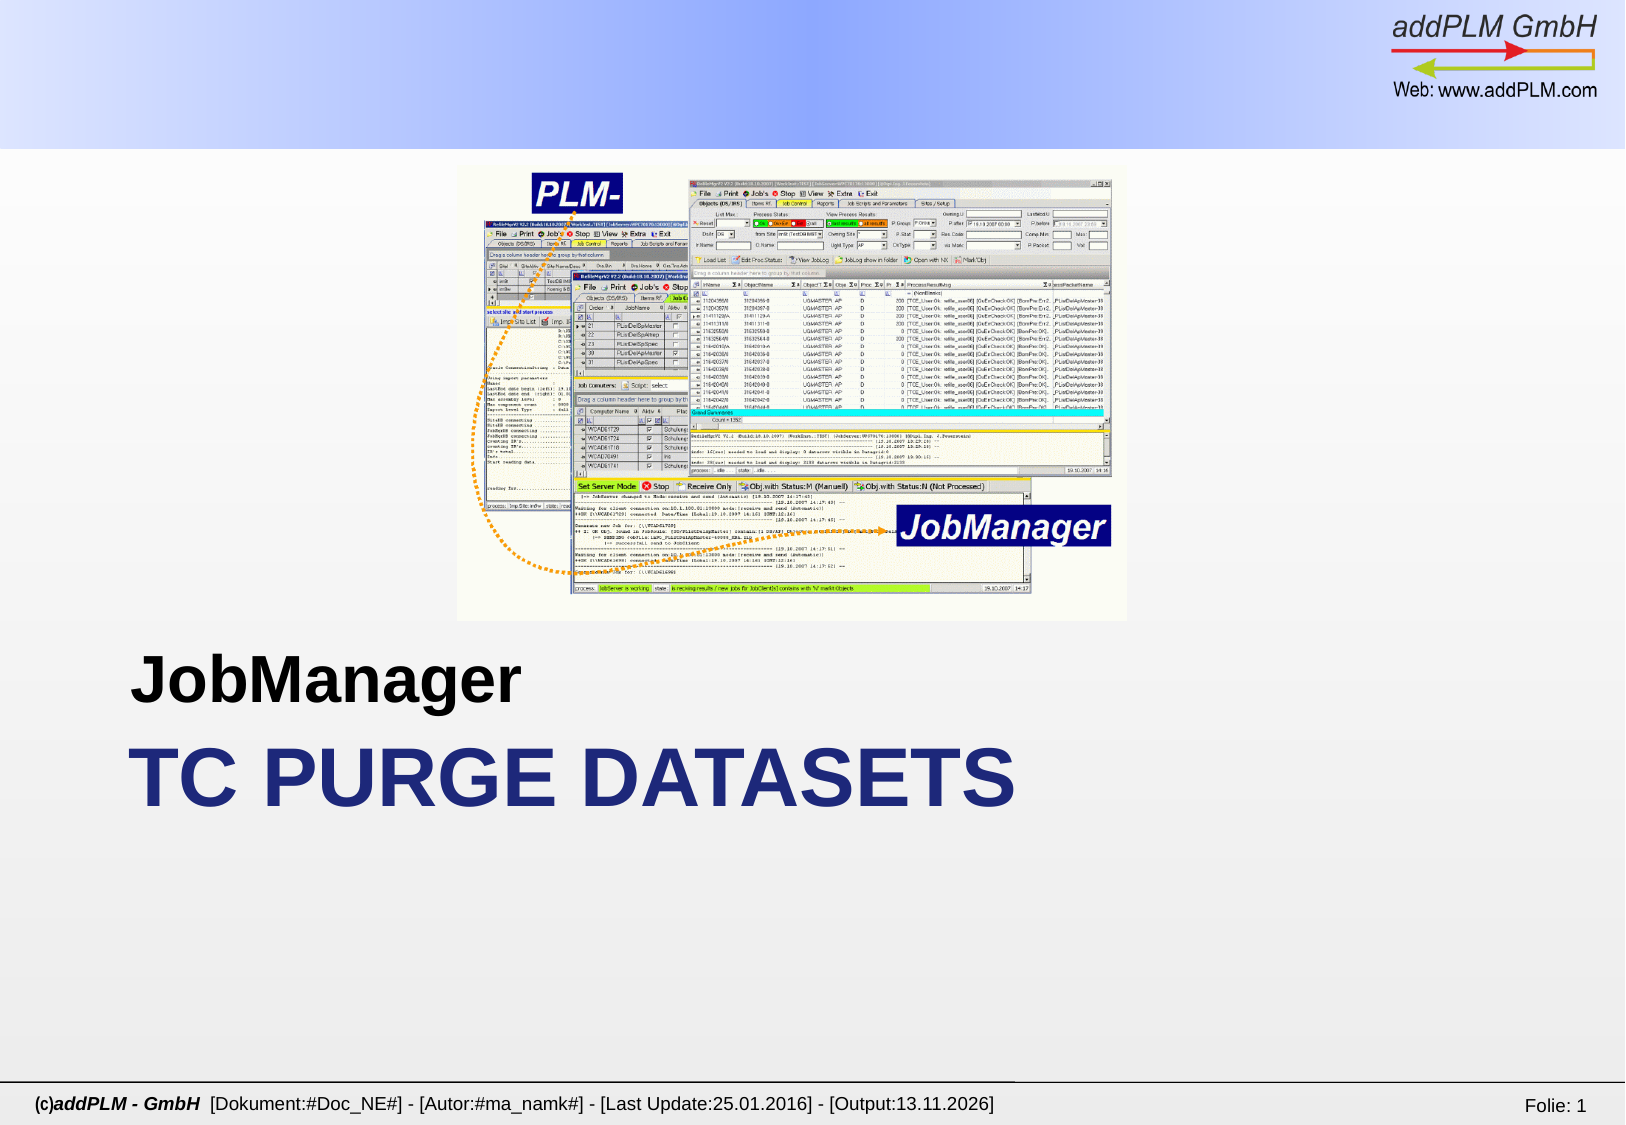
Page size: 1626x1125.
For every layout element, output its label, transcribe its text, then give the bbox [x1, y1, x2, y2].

title TC Purge Datasets [128, 750, 1510, 835]
list JobManager [115, 626, 1497, 723]
picture [457, 165, 1127, 621]
picture [1391, 14, 1597, 97]
